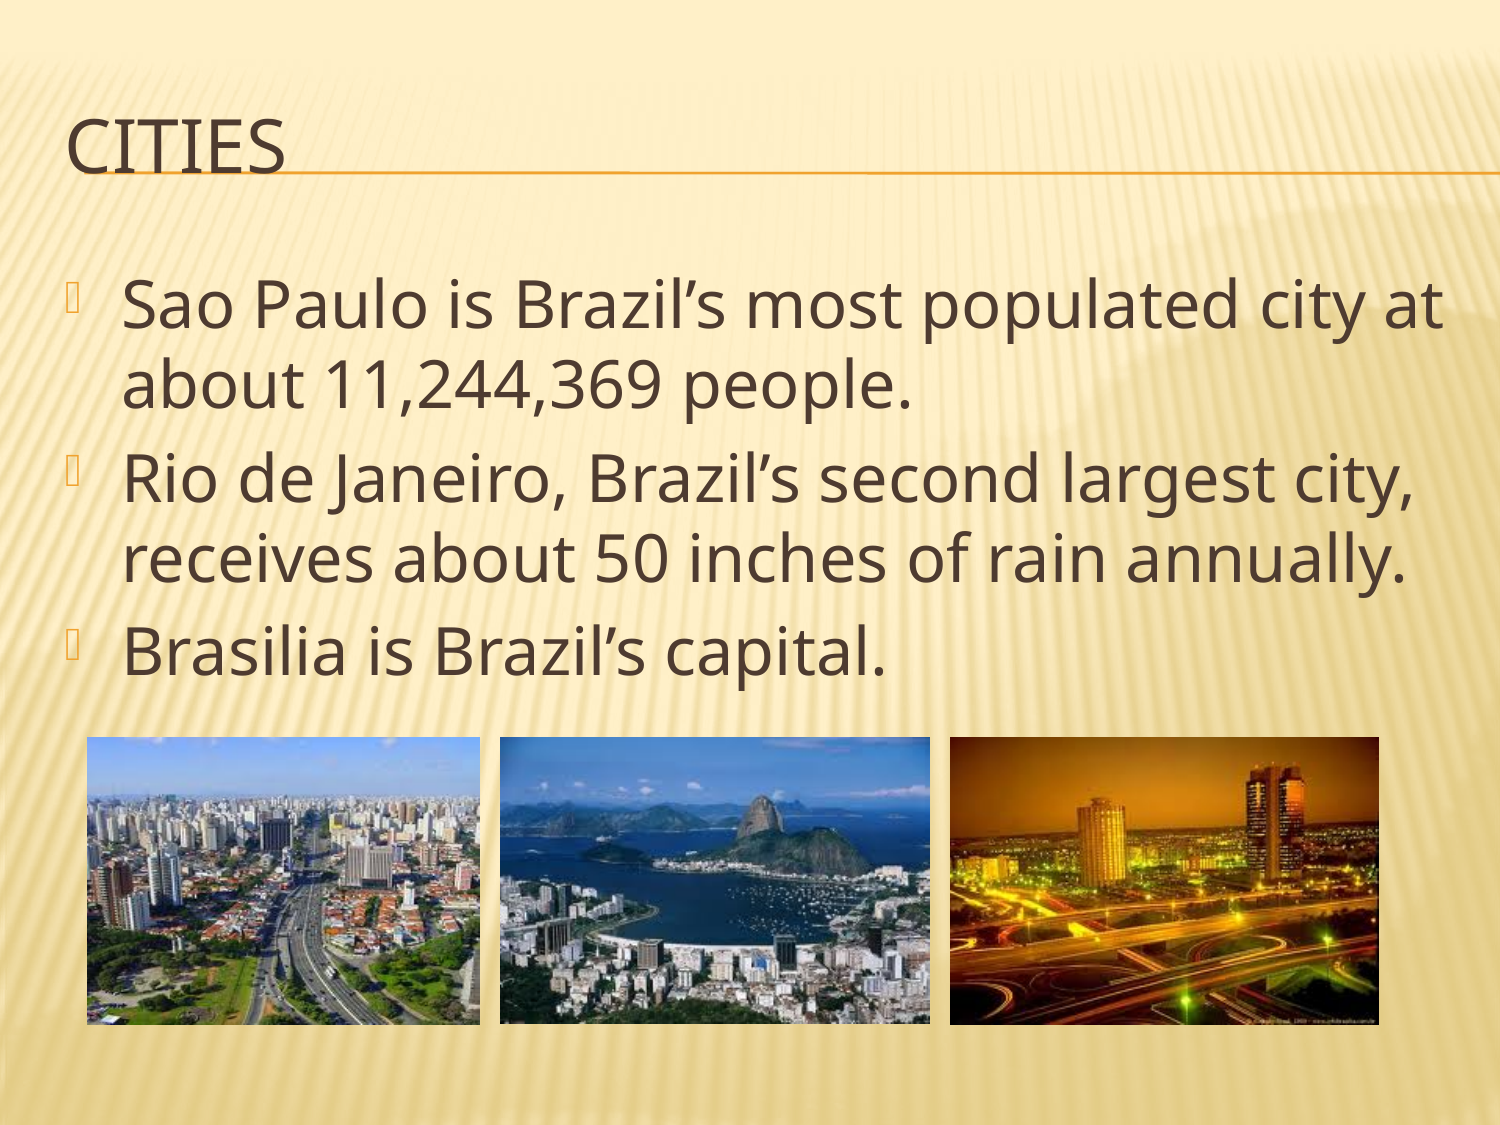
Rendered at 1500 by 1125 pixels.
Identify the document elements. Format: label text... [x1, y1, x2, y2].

picture [499, 737, 930, 1024]
picture [87, 737, 480, 1026]
list Sao Paulo is Brazil’s most populated city at about 11,244,369 people. Rio de Janeiro, Brazil’s second largest city, receives about 50 inches of rain annually. Brasilia is Brazil’s capital. [50, 254, 1475, 998]
title cities [50, 75, 1475, 213]
picture [949, 737, 1379, 1026]
